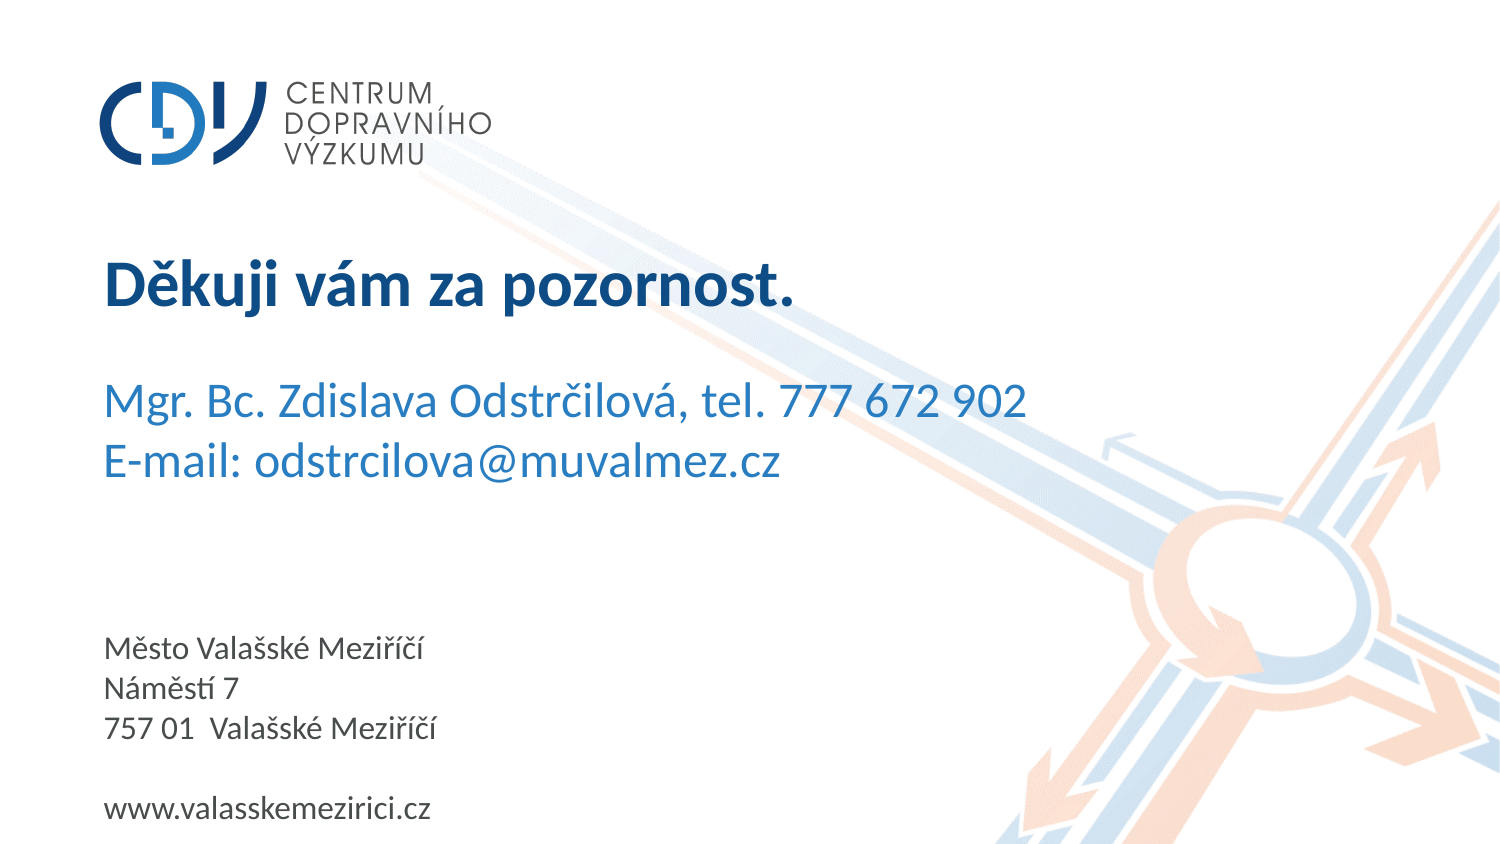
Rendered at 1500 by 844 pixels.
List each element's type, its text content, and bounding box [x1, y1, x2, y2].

text_box Děkuji vám za pozornost. [89, 221, 1117, 339]
text_box Město Valašské Meziříčí Náměstí 7 757 01 Valašské Meziříčí www.valasskemezirici.cz [88, 618, 714, 834]
picture [88, 39, 1500, 844]
text_box Mgr. Bc. Zdislava Odstrčilová, tel. 777 672 902 E-mail: odstrcilova@muvalmez.cz [88, 360, 1447, 496]
